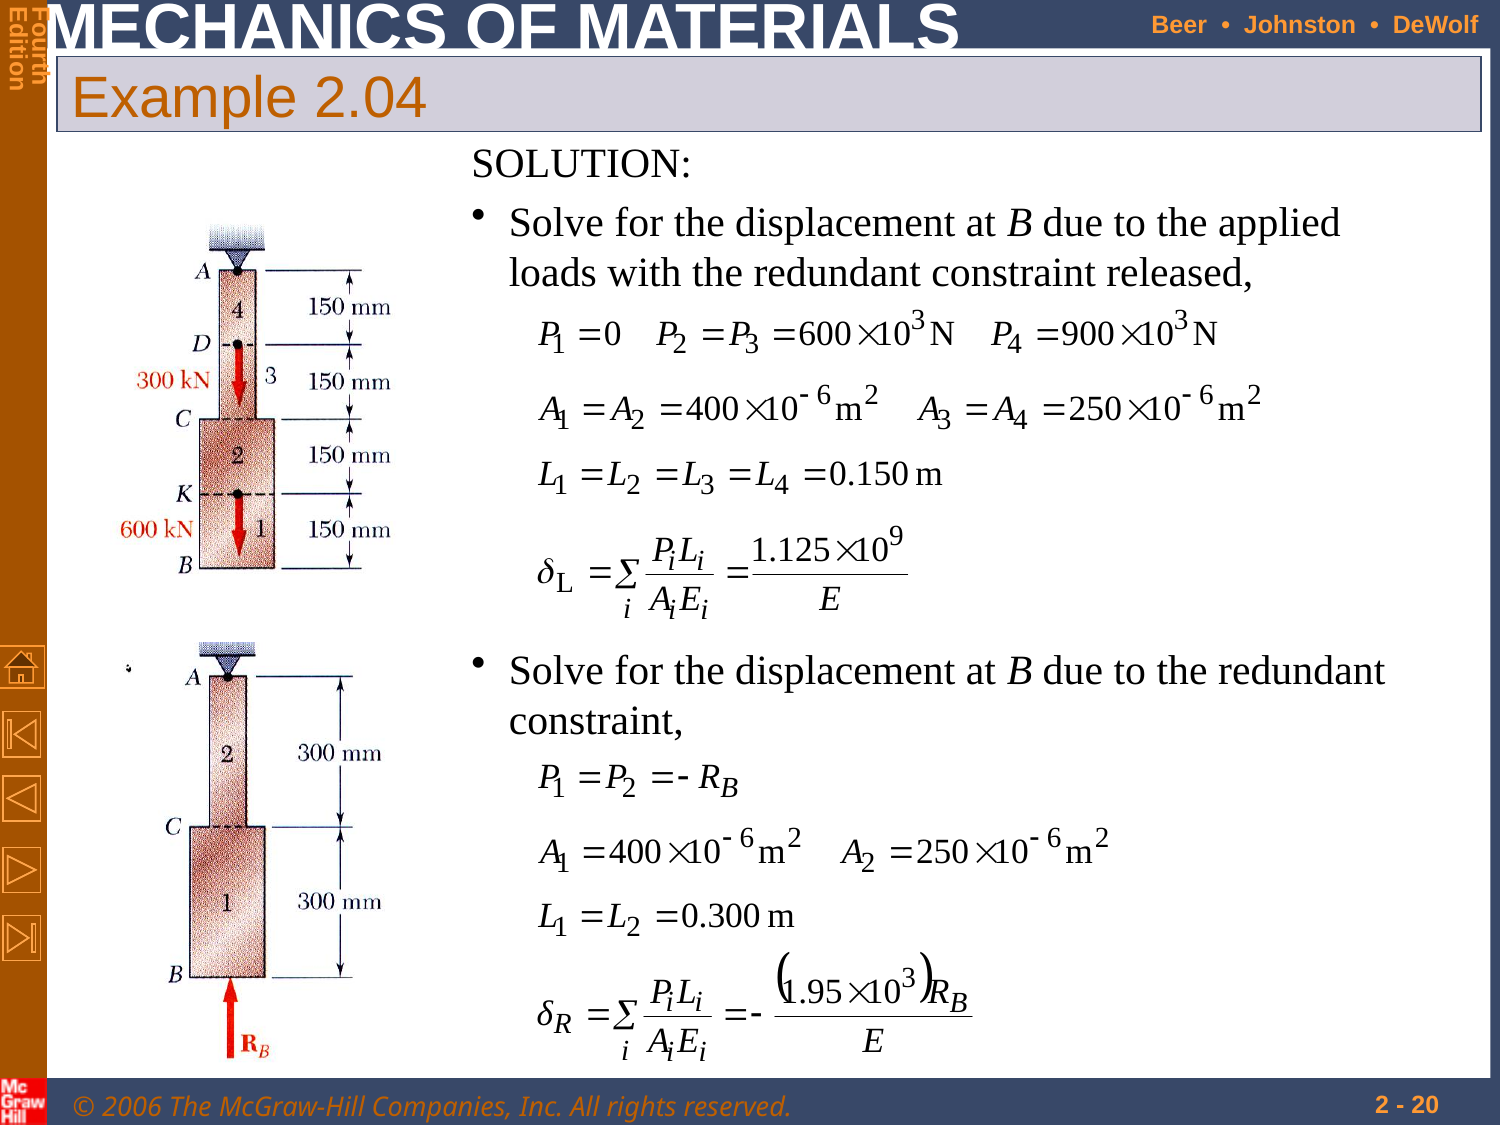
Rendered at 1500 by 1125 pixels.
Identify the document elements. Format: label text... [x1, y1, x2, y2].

picture [0, 1078, 47, 1125]
text_box Example 2.04 [56, 56, 1482, 132]
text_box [110, 128, 1447, 625]
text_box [110, 634, 1445, 1068]
slide_number 2 - 20 [1304, 1080, 1455, 1119]
